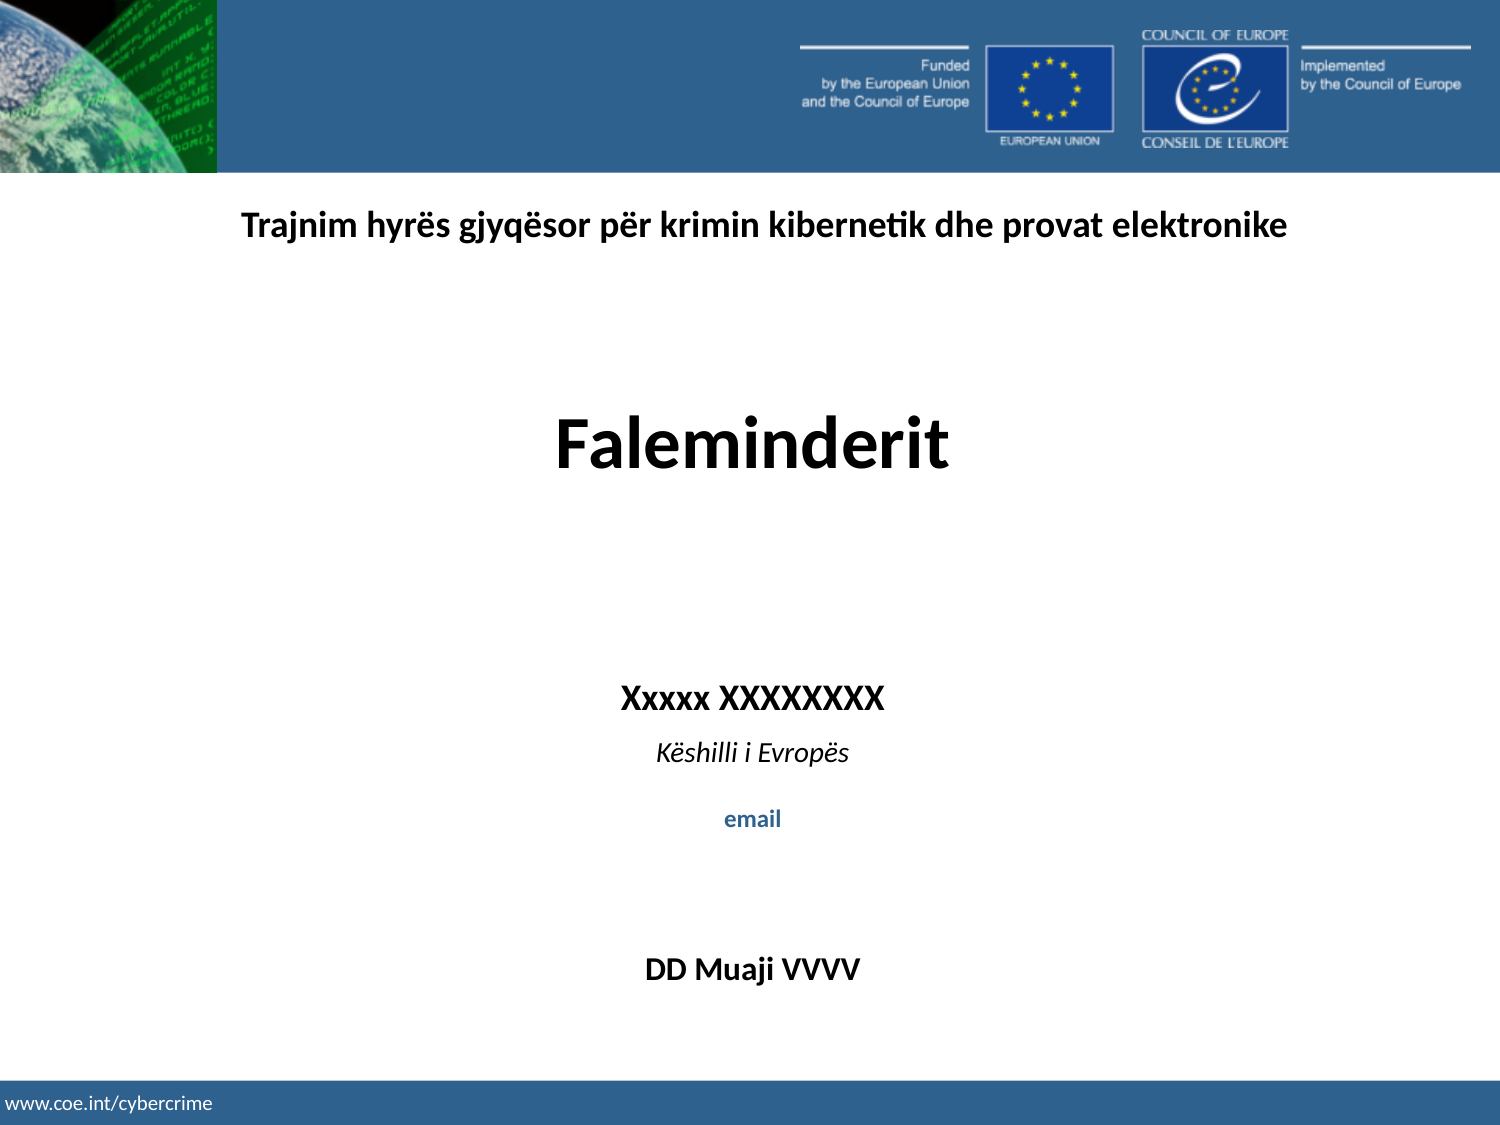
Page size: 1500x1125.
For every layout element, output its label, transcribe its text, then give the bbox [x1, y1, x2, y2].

picture [0, 1, 217, 173]
text_box Faleminderit Xxxxx XXXXXXXX Këshilli i Evropës email DD Muaji VVVV [47, 385, 1459, 995]
text_box Trajnim hyrës gjyqësor për krimin kibernetik dhe provat elektronike [59, 193, 1471, 253]
picture [799, 30, 1471, 148]
